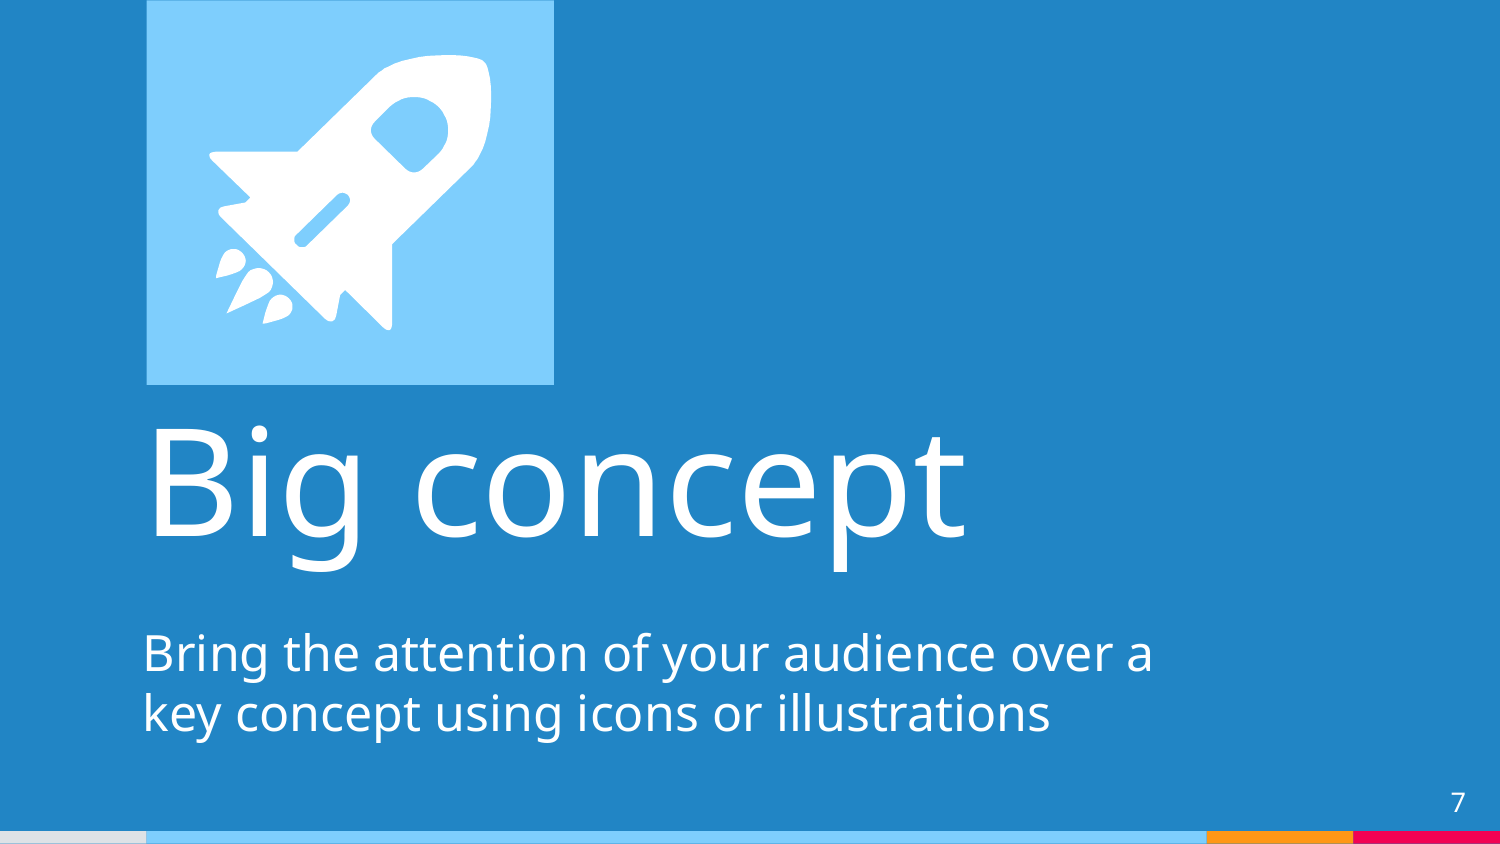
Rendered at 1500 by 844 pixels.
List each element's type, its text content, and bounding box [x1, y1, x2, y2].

slide_number 7 [1391, 770, 1482, 822]
title Big concept [127, 391, 1215, 582]
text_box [209, 54, 492, 331]
text_box [146, 0, 554, 385]
subtitle Bring the attention of your audience over a key concept using icons or illustrations [127, 606, 1215, 736]
